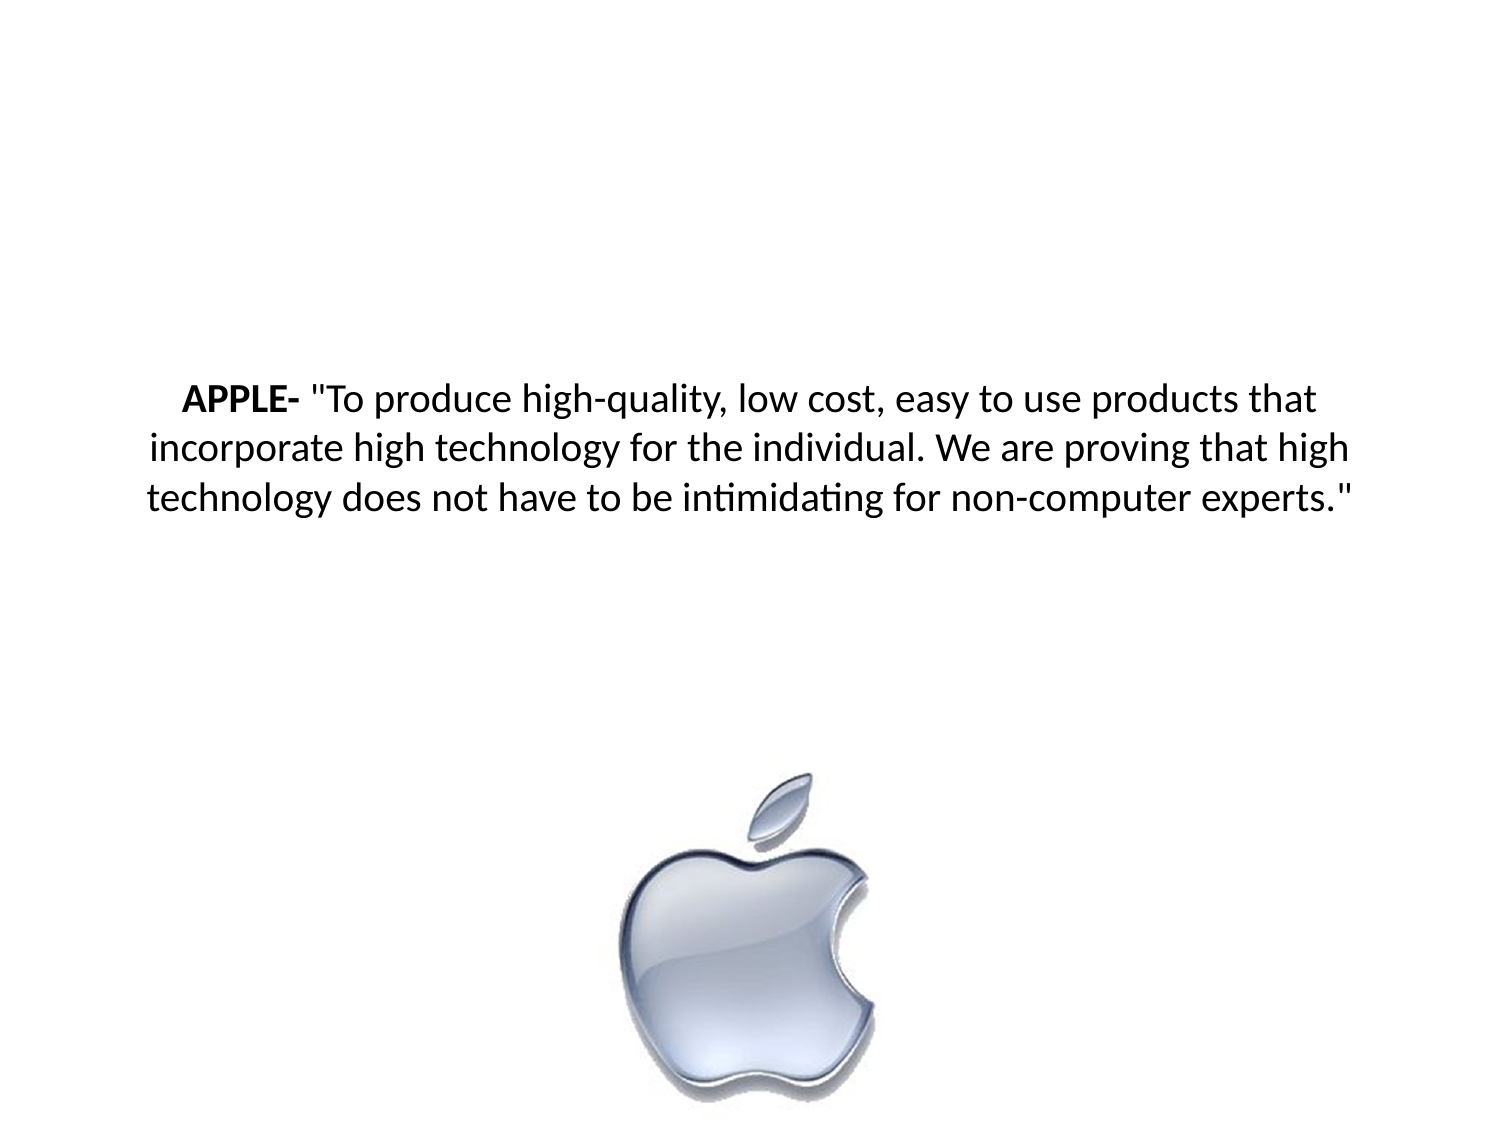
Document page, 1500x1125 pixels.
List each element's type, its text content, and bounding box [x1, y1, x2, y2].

picture [597, 760, 900, 1125]
title APPLE- "To produce high-quality, low cost, easy to use products that incorporate high technology for the individual. We are proving that high technology does not have to be intimidating for non-computer experts." [112, 349, 1388, 591]
